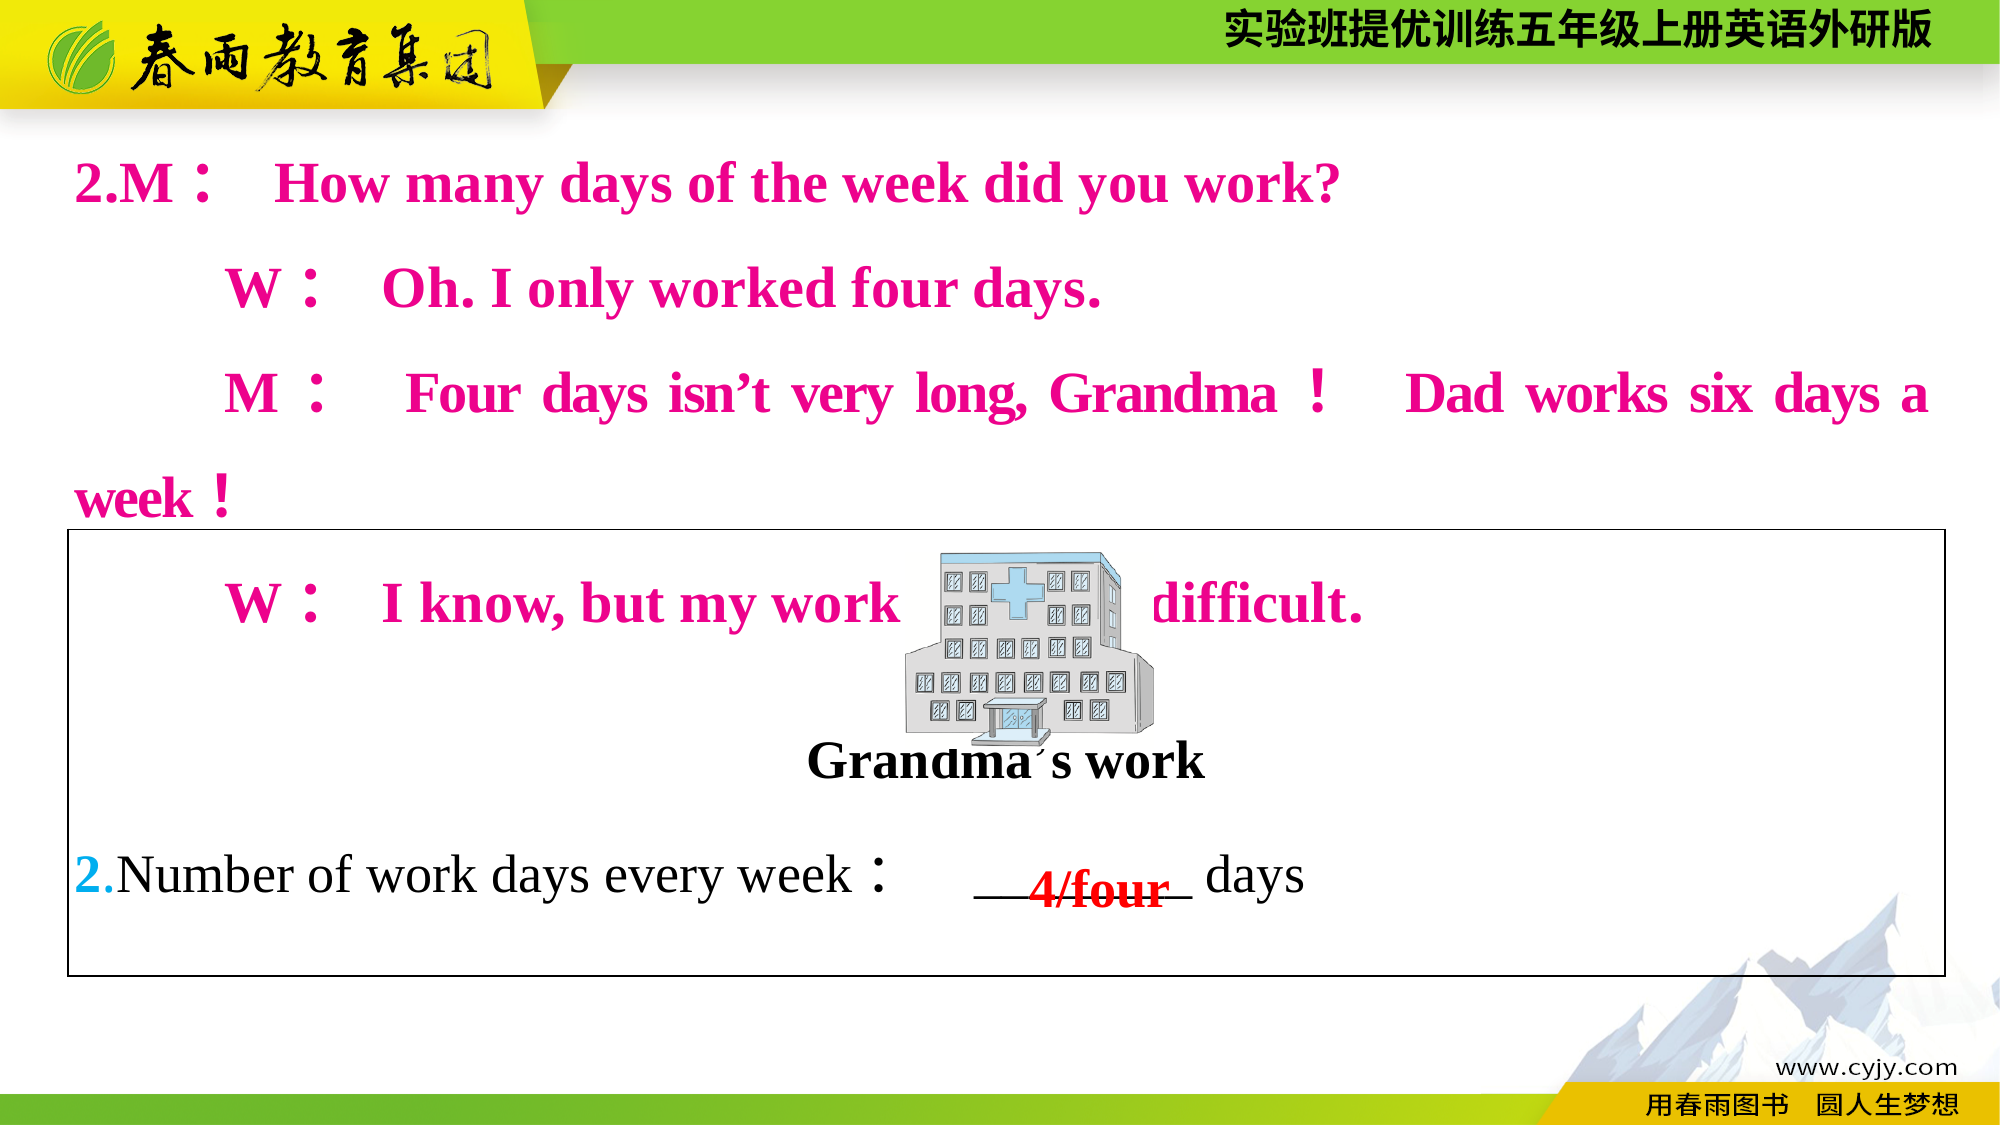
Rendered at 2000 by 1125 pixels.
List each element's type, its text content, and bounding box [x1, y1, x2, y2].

table_header Grandma’s work 2.Number of work days every week： ________ days [69, 530, 1944, 975]
text_box 4/four [1014, 845, 1186, 926]
picture [0, 0, 2000, 1125]
list 2.M： How many days of the week did you work? W： Oh. I only worked four days. M： Four days isn’t very long, Grandma！ Dad works six days a week！ W： I know, but my work was very difficult. [59, 101, 1944, 528]
